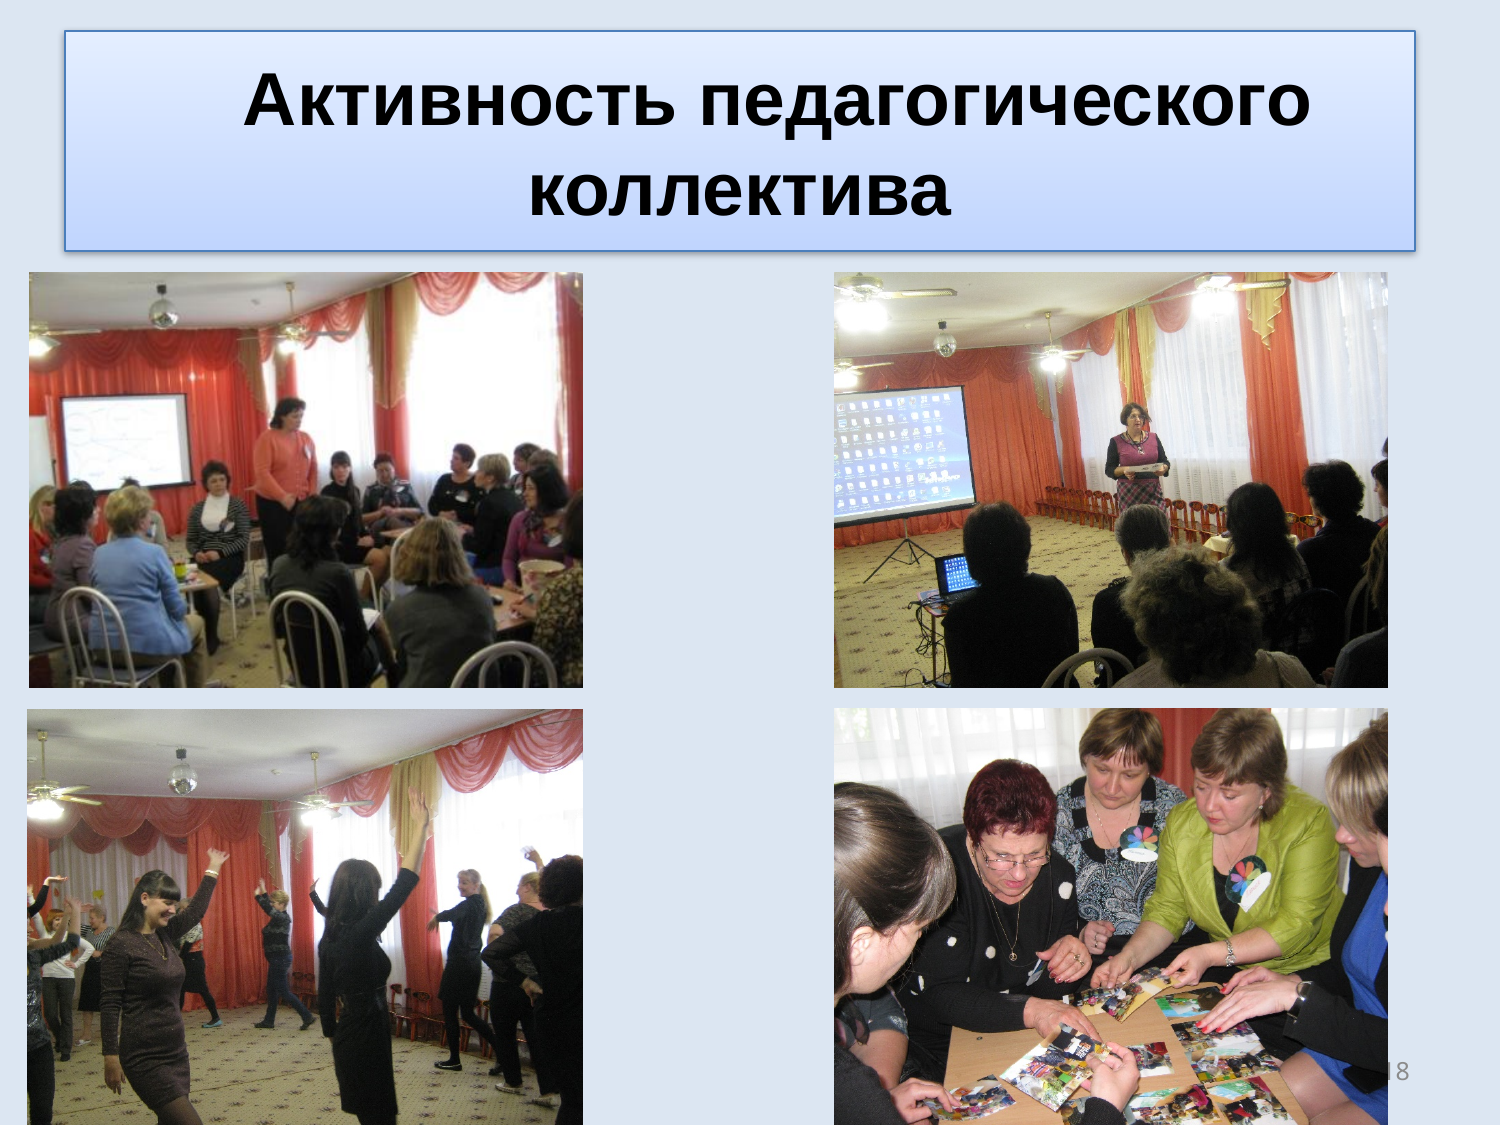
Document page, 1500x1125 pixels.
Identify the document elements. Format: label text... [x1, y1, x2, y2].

picture [27, 709, 583, 1125]
picture [834, 272, 1389, 688]
picture [834, 708, 1389, 1125]
text_box Активность педагогического коллектива [64, 30, 1416, 252]
slide_number 18 [1393, 1042, 1425, 1103]
picture [29, 272, 583, 688]
